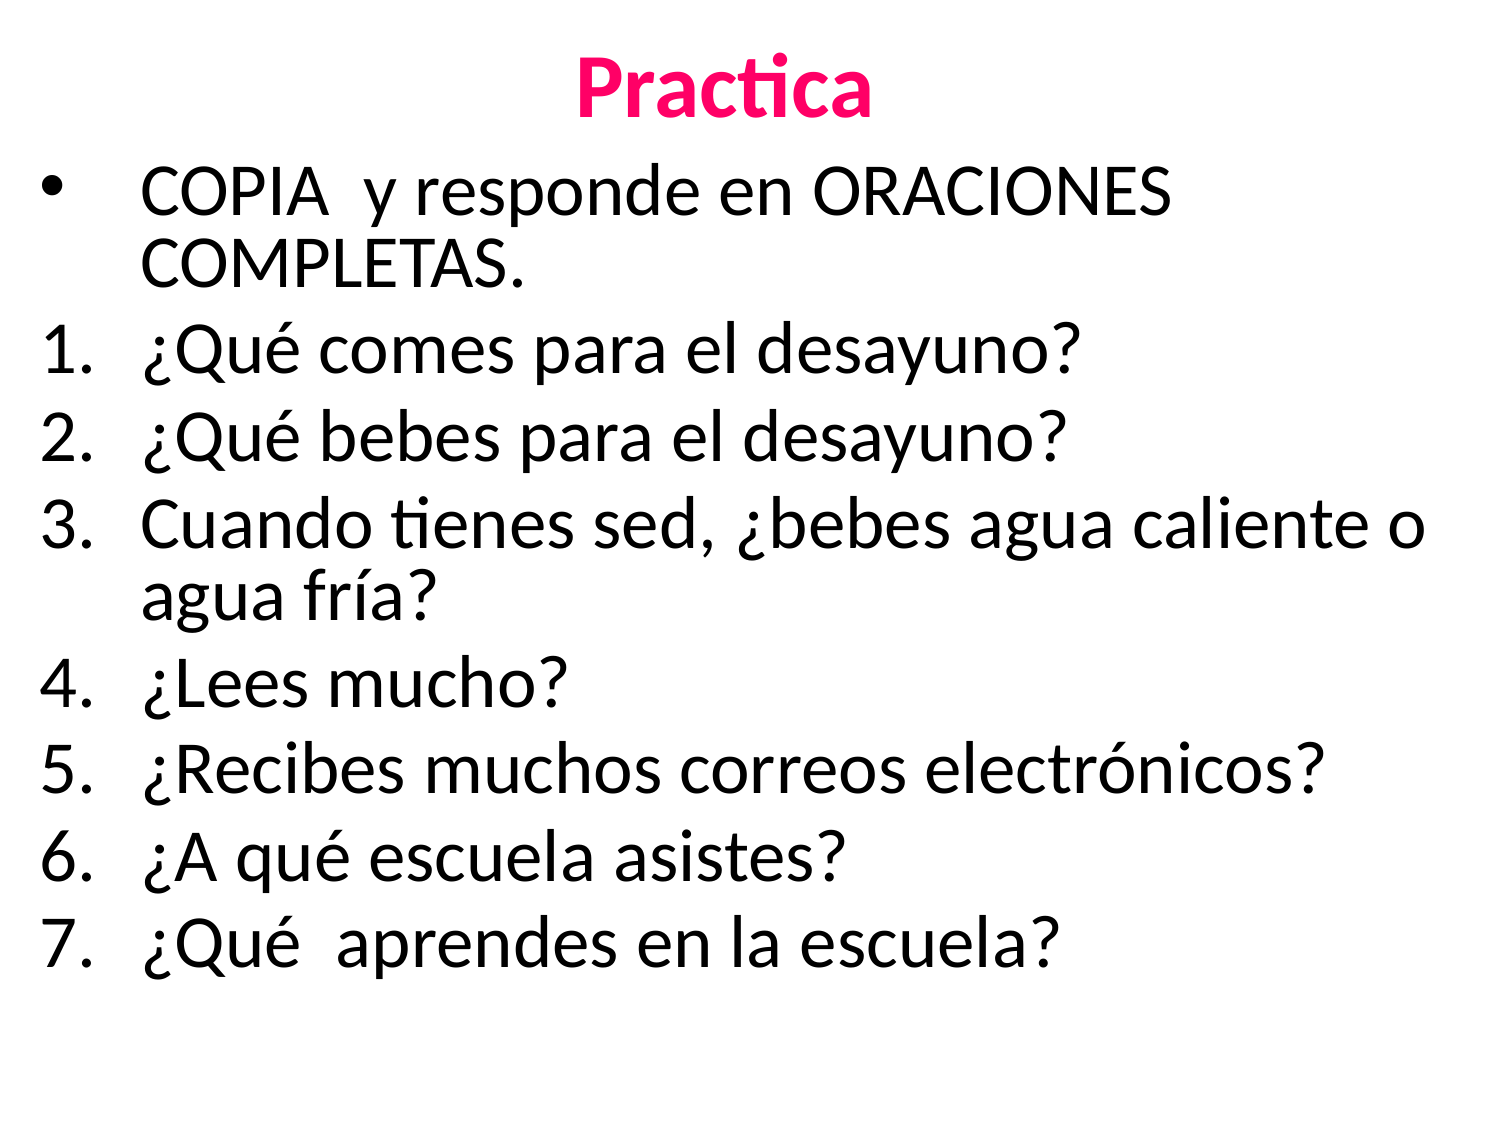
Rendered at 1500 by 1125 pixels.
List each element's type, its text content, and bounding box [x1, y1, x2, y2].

title Practica [87, 0, 1363, 149]
list COPIA y responde en ORACIONES COMPLETAS. ¿Qué comes para el desayuno? ¿Qué bebes para el desayuno? Cuando tienes sed, ¿bebes agua caliente o agua fría? ¿Lees mucho? ¿Recibes muchos correos electrónicos? ¿A qué escuela asistes? ¿Qué aprendes en la escuela? [24, 149, 1500, 1063]
